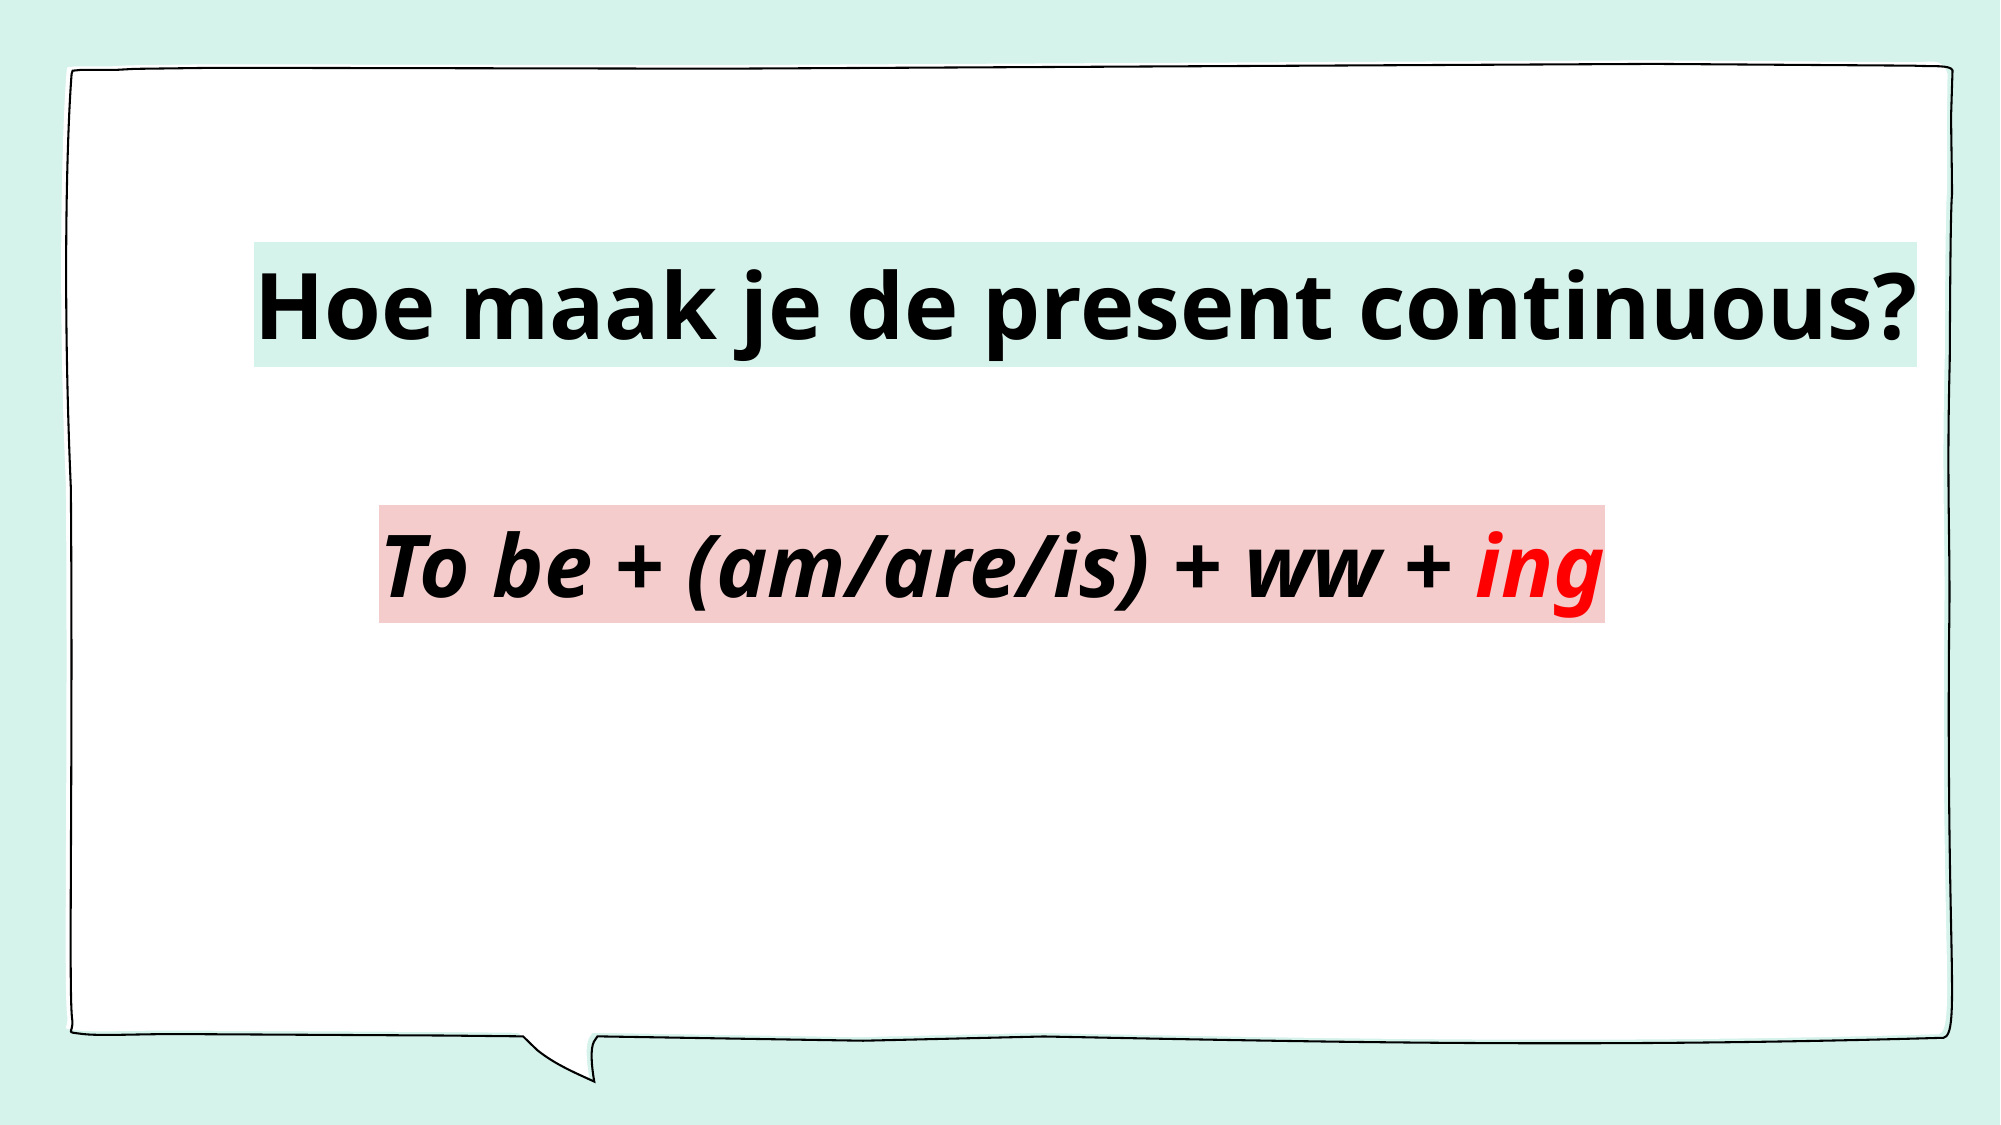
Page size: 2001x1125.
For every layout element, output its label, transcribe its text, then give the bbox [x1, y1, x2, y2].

list To be + (am/are/is) + ww + ing [351, 503, 1648, 717]
title Hoe maak je de present continuous? [239, 187, 1935, 420]
